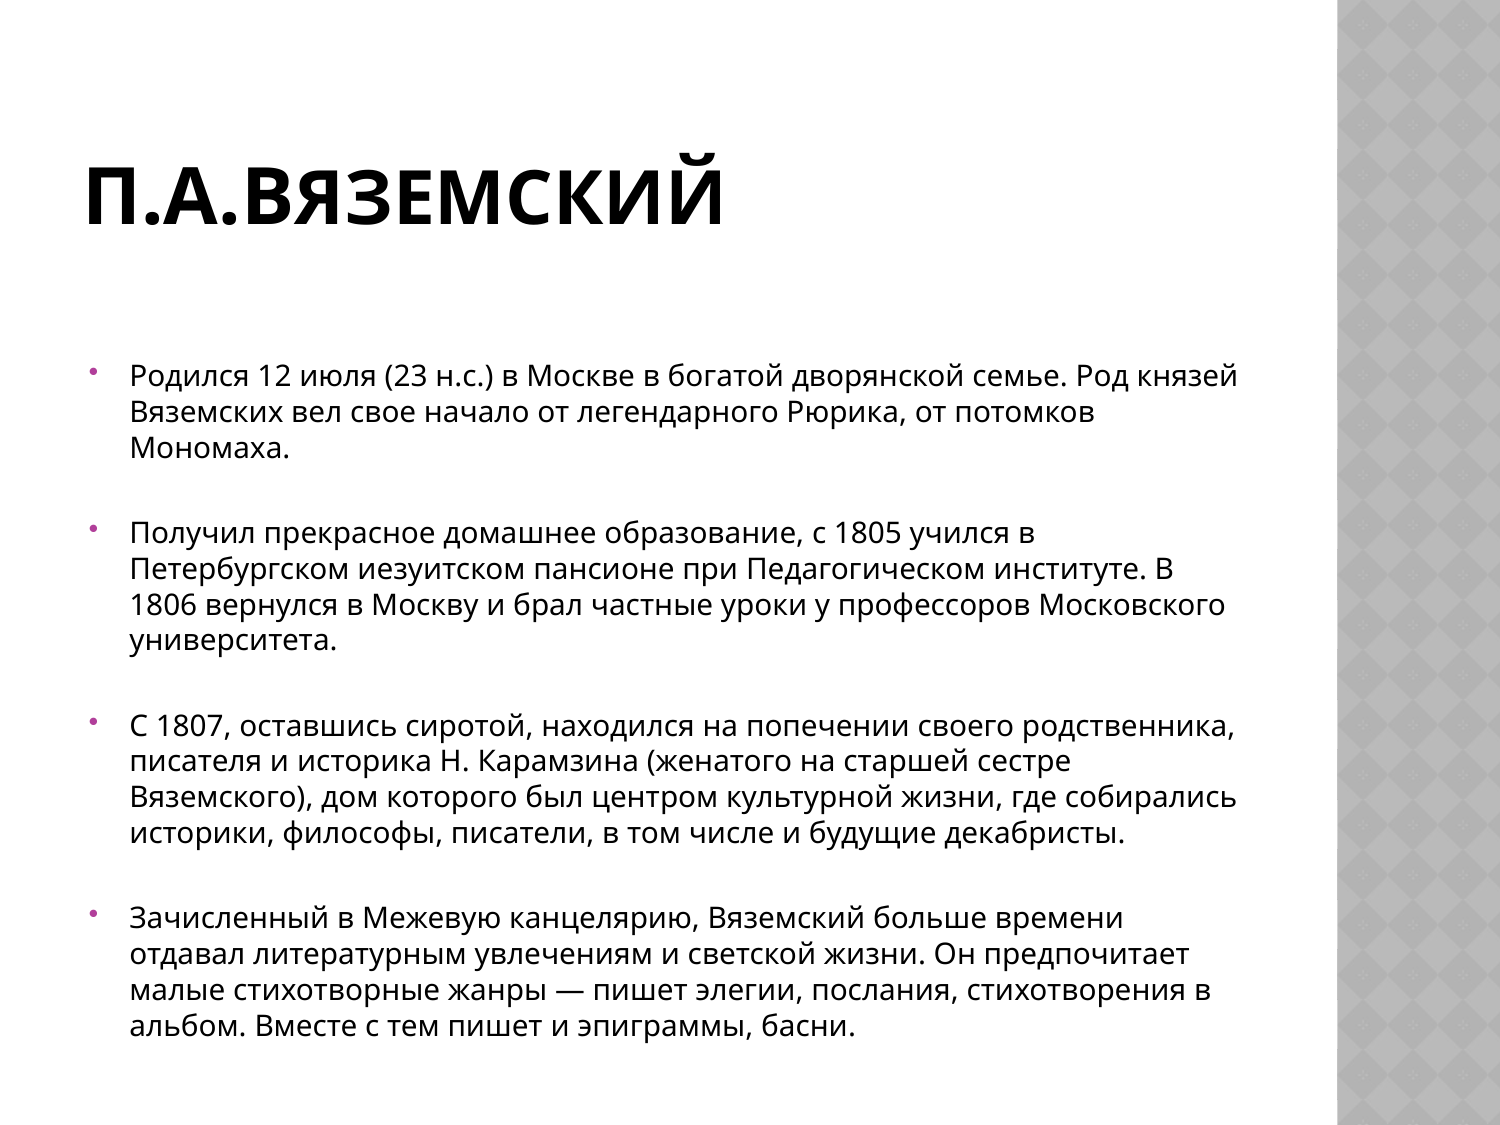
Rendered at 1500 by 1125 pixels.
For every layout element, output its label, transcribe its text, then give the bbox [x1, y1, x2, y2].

title П.А.ВяземскиЙ [75, 52, 1263, 240]
list Родился 12 июля (23 н.с.) в Москве в богатой дворянской семье. Род князей Вяземских вел свое начало от легендарного Рюрика, от потомков Мономаха. Получил прекрасное домашнее образование, с 1805 учился в Петербургском иезуитском пансионе при Педагогическом институте. В 1806 вернулся в Москву и брал частные уроки у профессоров Московского университета. С 1807, оставшись сиротой, находился на попечении своего родственника, писателя и историка Н. Карамзина (женатого на старшей сестре Вяземского), дом которого был центром культурной жизни, где собирались историки, философы, писатели, в том числе и будущие декабристы. Зачисленный в Межевую канцелярию, Вяземский больше времени отдавал литературным увлечениям и светской жизни. Он предпочитает малые стихотворные жанры — пишет элегии, послания, стихотворения в альбом. Вместе с тем пишет и эпиграммы, басни. [75, 264, 1263, 1059]
